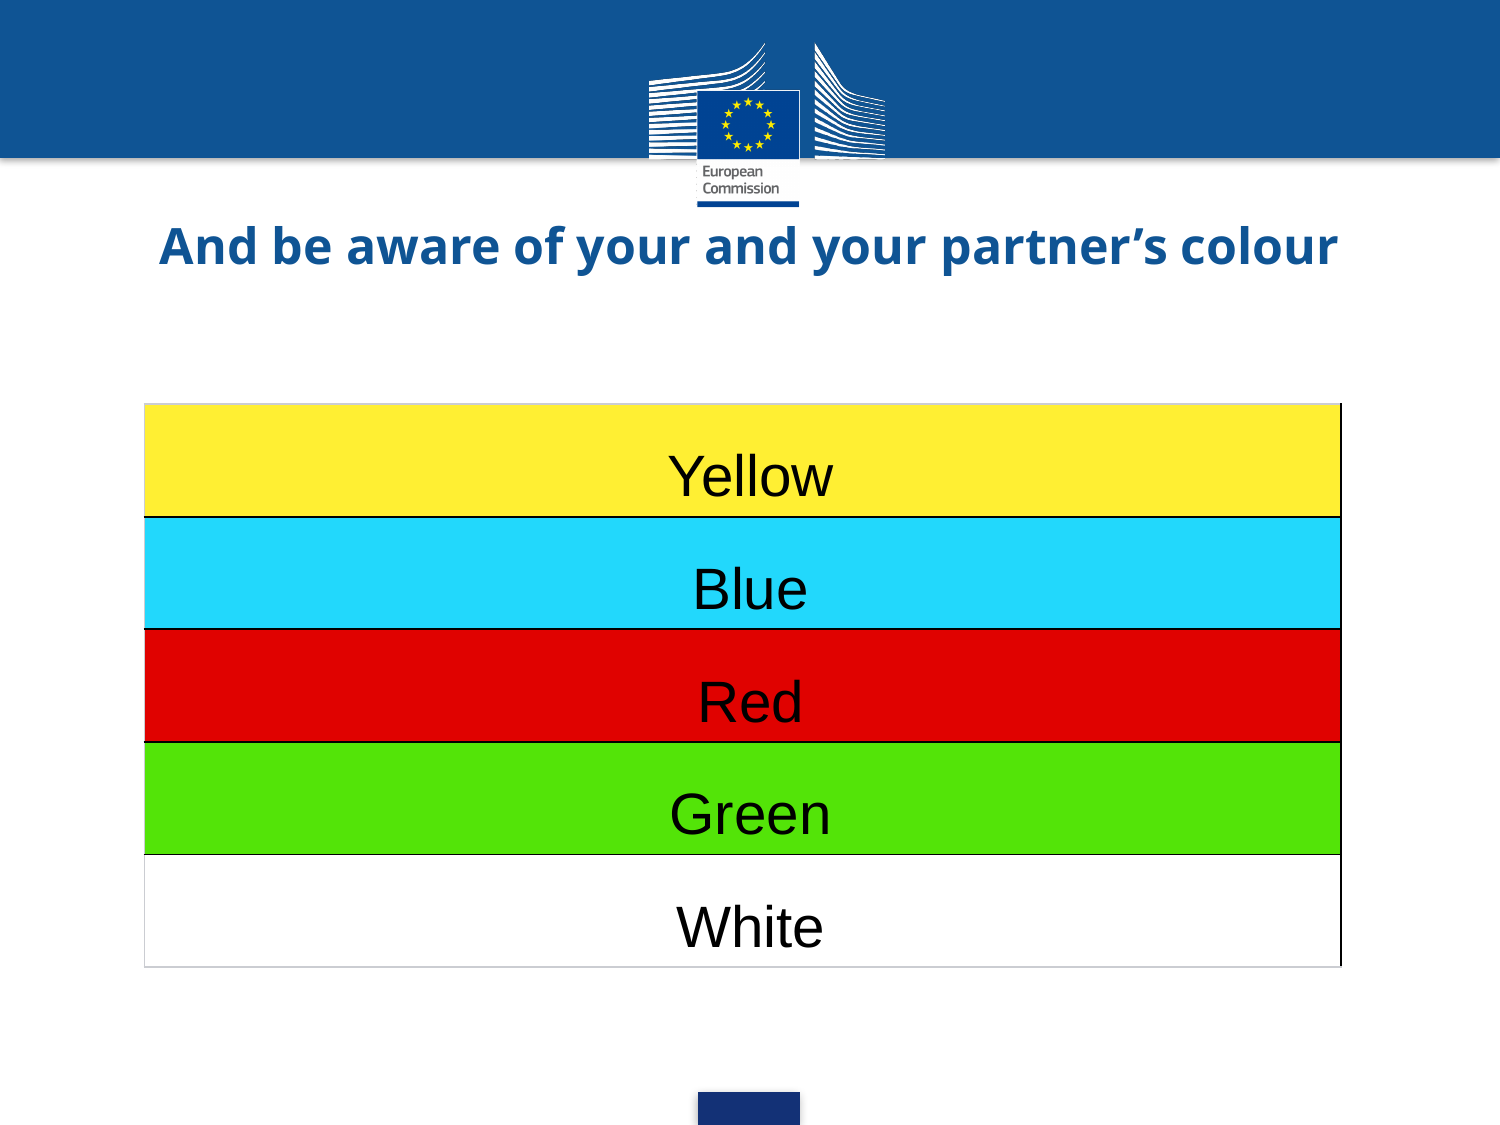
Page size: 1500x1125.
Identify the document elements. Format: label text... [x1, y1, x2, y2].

title And be aware of your and your partner’s colour [0, 219, 1500, 330]
table_cell Blue [145, 518, 1340, 628]
table_cell White [145, 855, 1340, 966]
picture [649, 42, 885, 208]
table_header Yellow [145, 405, 1340, 516]
table_cell Red [145, 630, 1340, 741]
table_cell Green [145, 743, 1340, 854]
